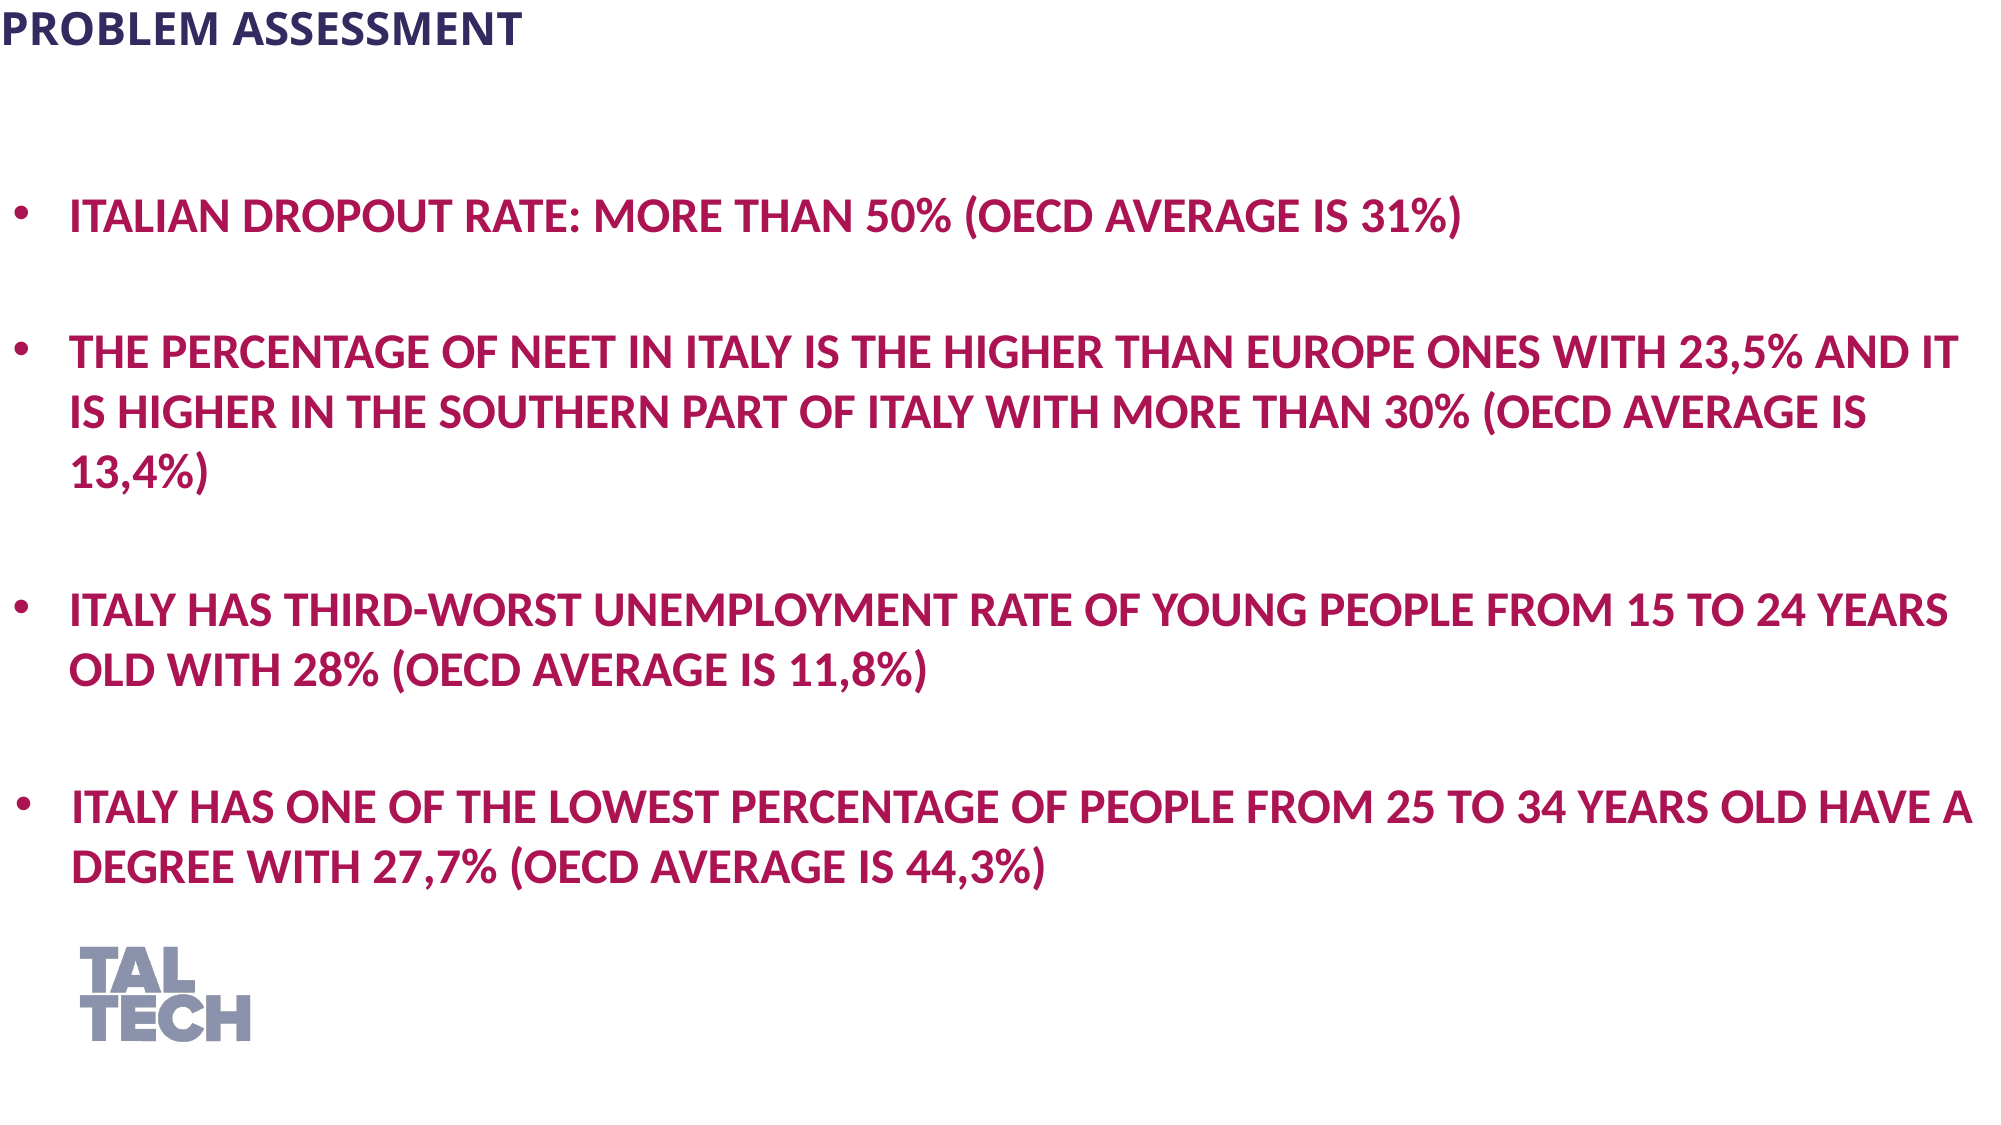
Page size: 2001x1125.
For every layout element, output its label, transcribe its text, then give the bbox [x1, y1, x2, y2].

text_box ITALY HAS THIRD-WORST UNEMPLOYMENT RATE OF YOUNG PEOPLE FROM 15 TO 24 YEARS OLD WITH 28% (OECD AVERAGE IS 11,8%) [0, 568, 1998, 764]
text_box ITALIAN DROPOUT RATE: MORE THAN 50% (OECD AVERAGE IS 31%) [0, 174, 1998, 310]
picture [75, 961, 254, 1047]
text_box ITALY HAS ONE OF THE LOWEST PERCENTAGE OF PEOPLE FROM 25 TO 34 YEARS OLD HAVE A DEGREE WITH 27,7% (OECD AVERAGE IS 44,3%) [0, 765, 2000, 961]
list Problem assessment [0, 0, 1003, 124]
text_box THE PERCENTAGE OF NEET IN ITALY IS THE HIGHER THAN EUROPE ONES WITH 23,5% AND IT IS HIGHER IN THE SOUTHERN PART OF ITALY WITH MORE THAN 30% (OECD AVERAGE IS 13,4%) [0, 311, 1998, 566]
